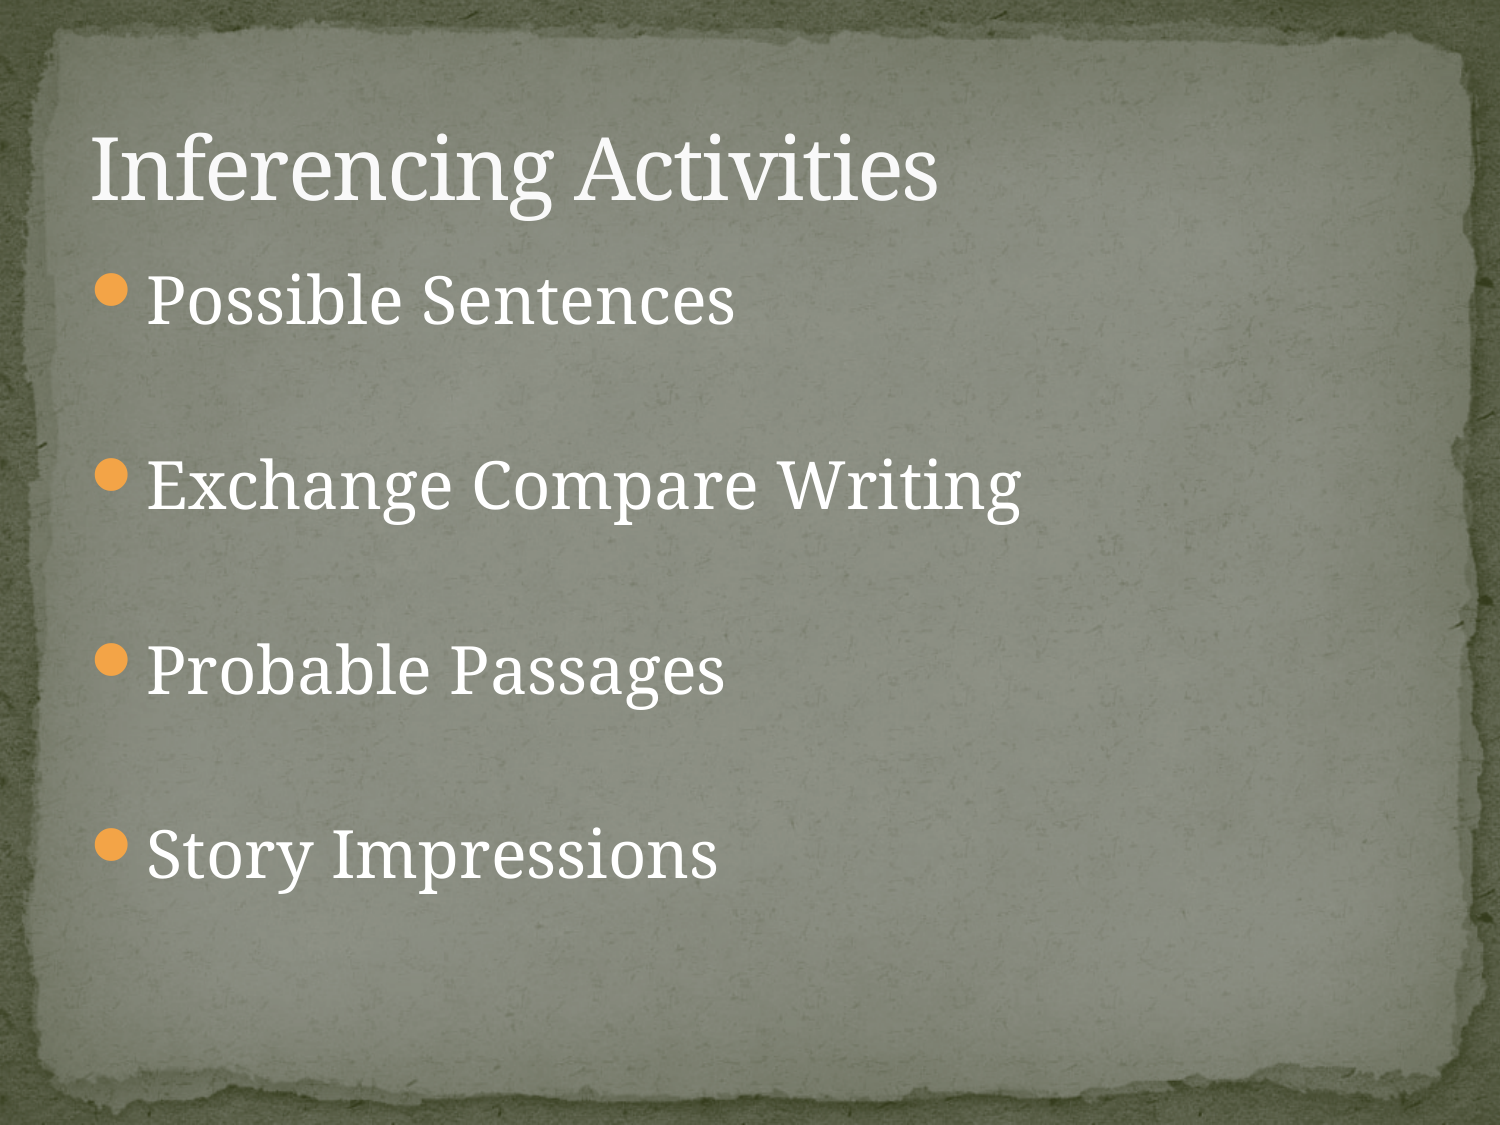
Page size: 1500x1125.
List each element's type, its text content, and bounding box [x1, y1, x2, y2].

title Inferencing Activities [74, 24, 1425, 225]
list Possible Sentences Exchange Compare Writing Probable Passages Story Impressions [74, 249, 1426, 1001]
